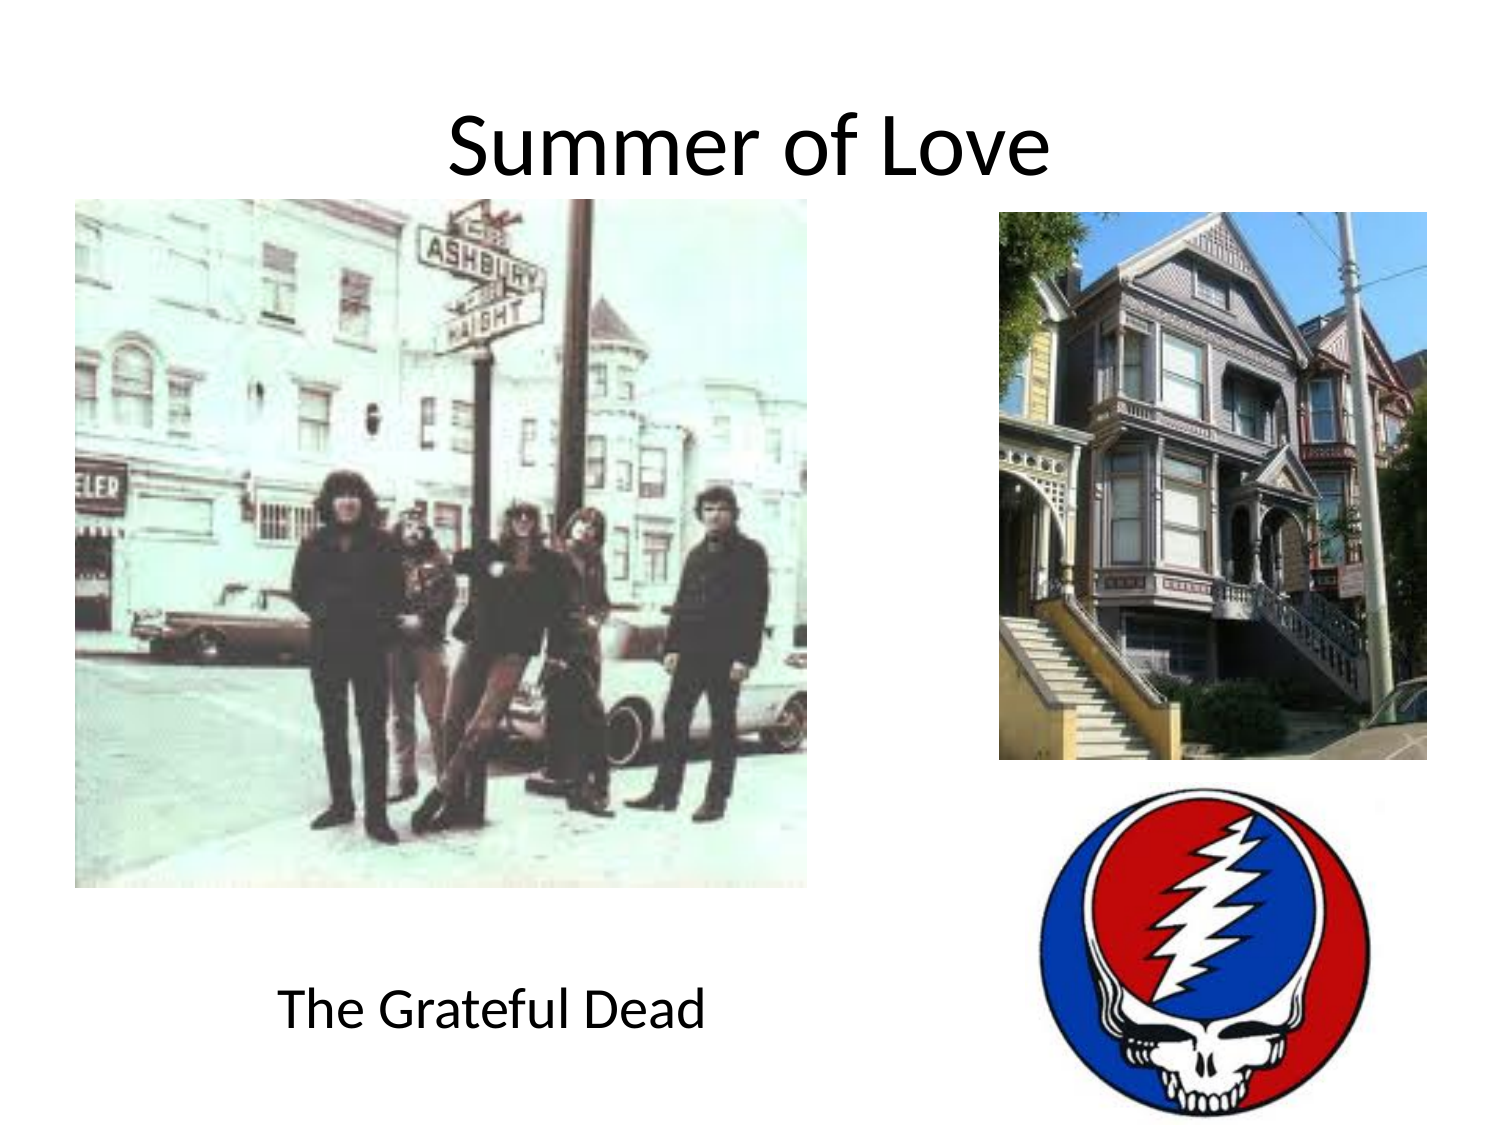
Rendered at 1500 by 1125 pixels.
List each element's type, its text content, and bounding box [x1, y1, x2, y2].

text_box The Grateful Dead [262, 962, 750, 1048]
title Summer of Love [75, 45, 1425, 233]
picture [1024, 782, 1385, 1125]
picture [999, 212, 1427, 760]
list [74, 199, 807, 888]
